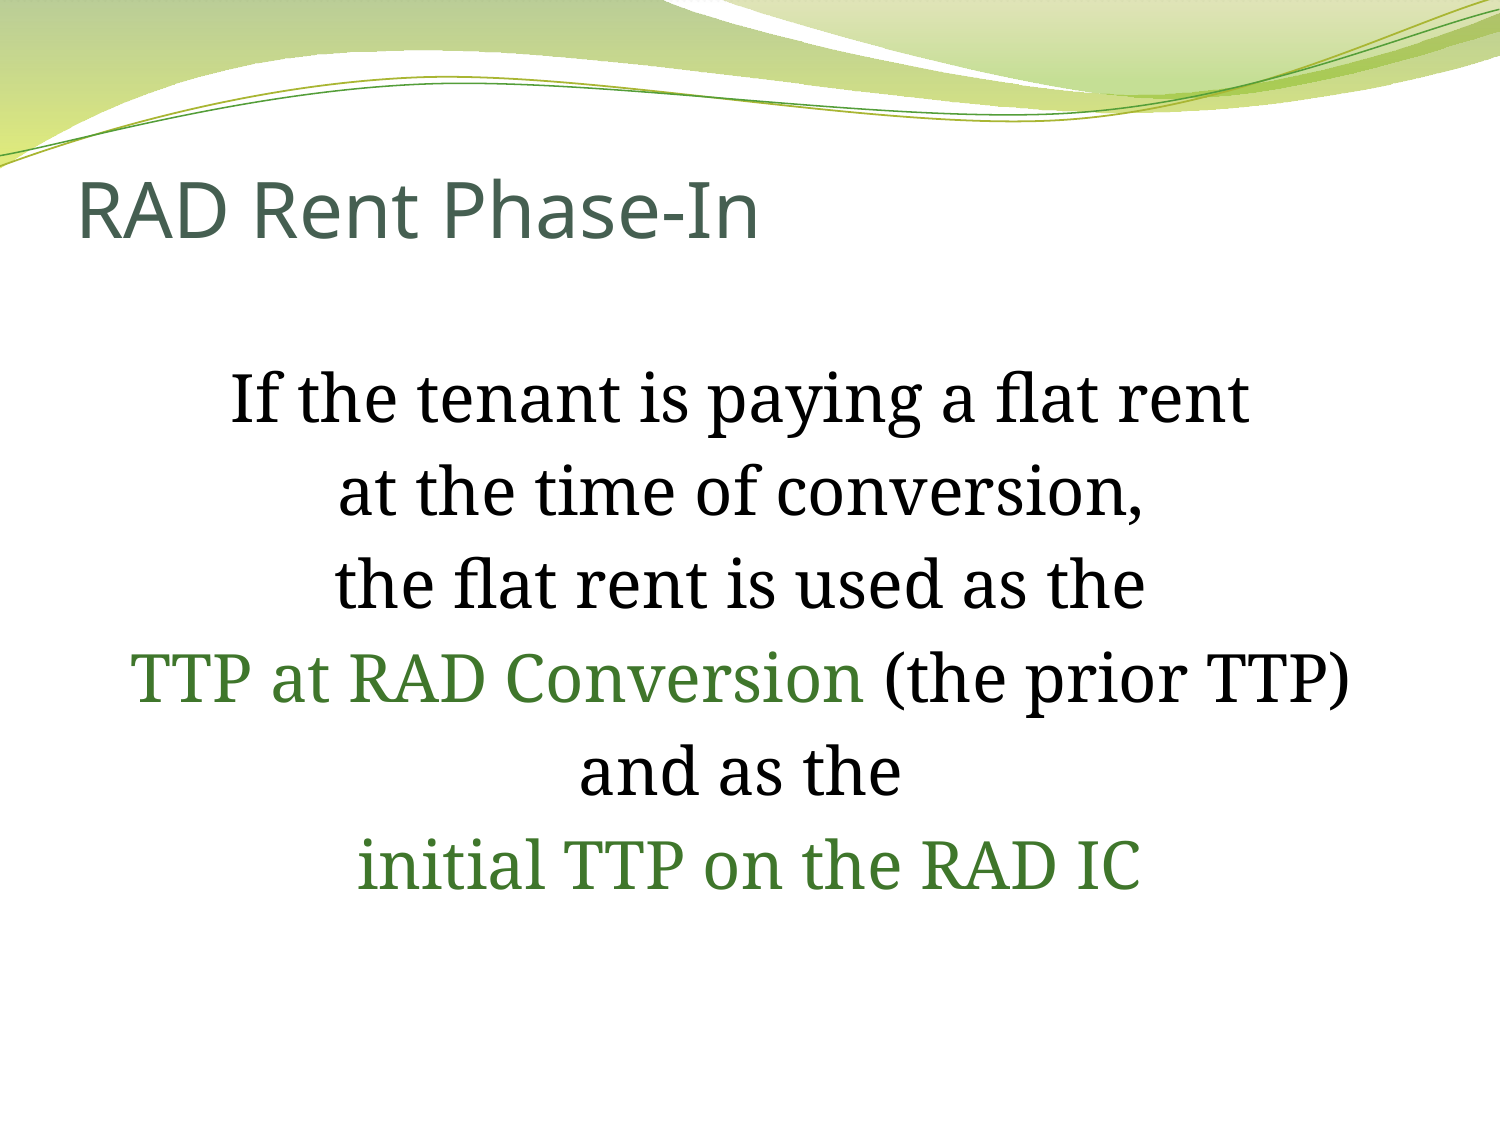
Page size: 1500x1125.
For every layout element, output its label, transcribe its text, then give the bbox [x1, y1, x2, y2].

title RAD Rent Phase-In [75, 115, 1425, 255]
list If the tenant is paying a flat rent at the time of conversion, the flat rent is used as the TTP at RAD Conversion (the prior TTP) and as the initial TTP on the RAD IC [75, 347, 1425, 1038]
